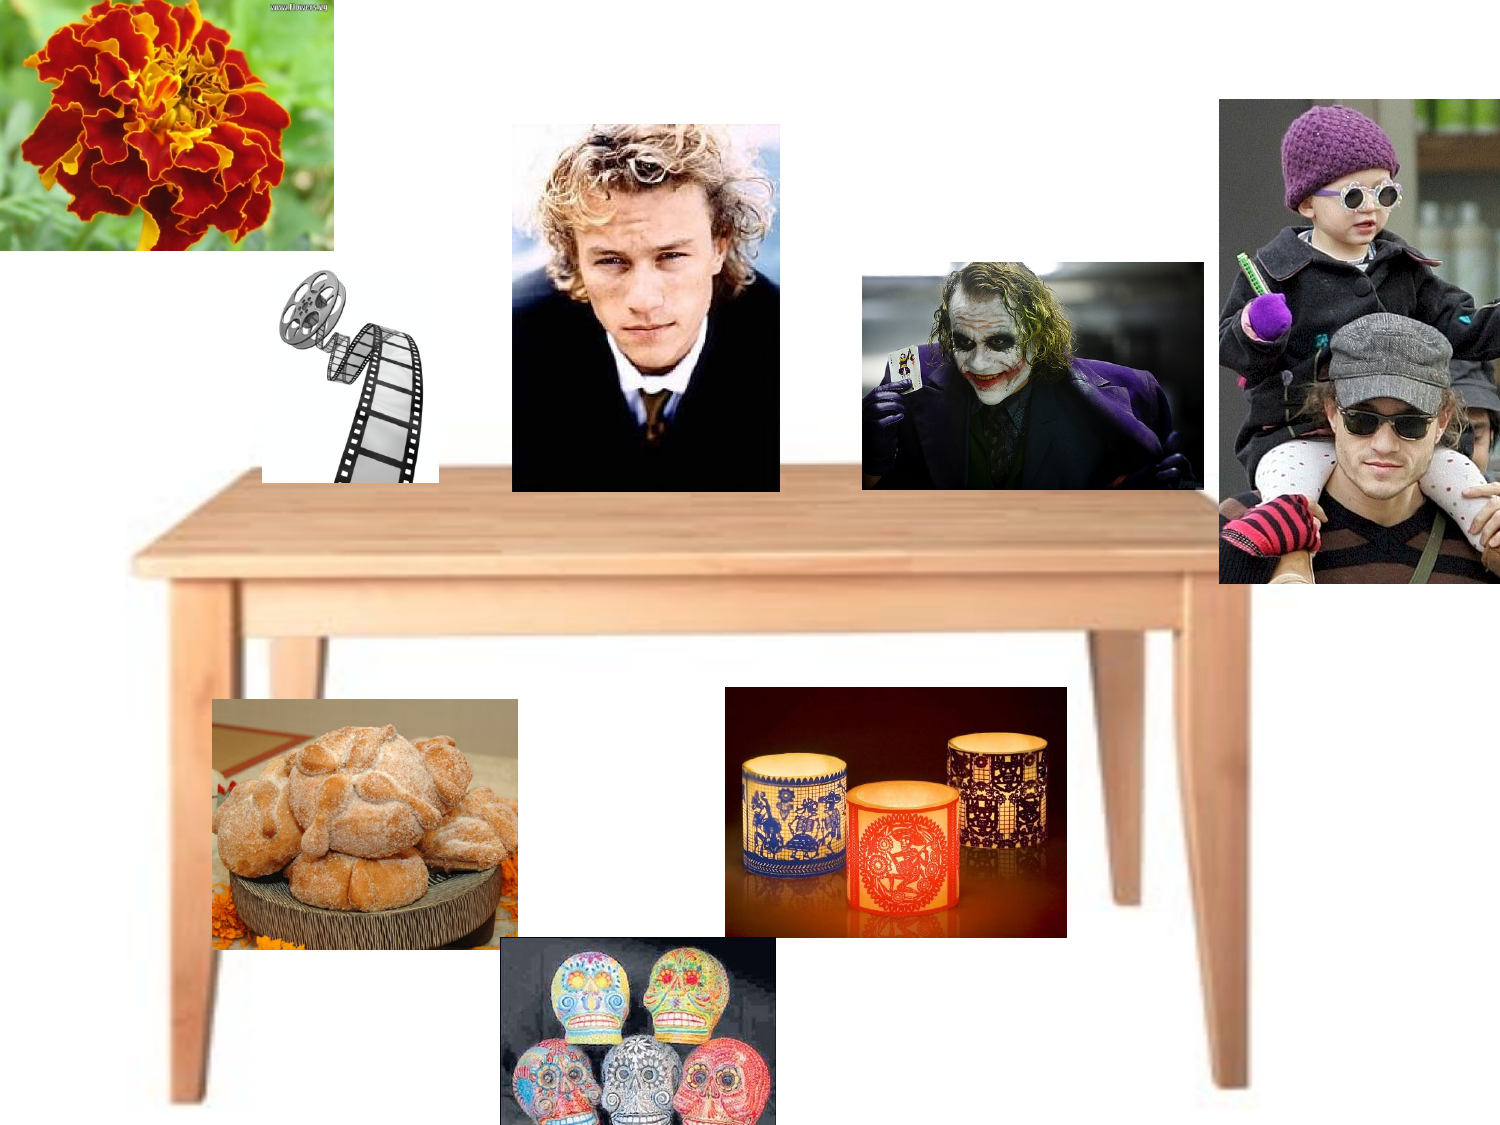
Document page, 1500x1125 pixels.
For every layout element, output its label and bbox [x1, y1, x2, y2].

picture [0, 0, 335, 251]
picture [124, 99, 1500, 1125]
